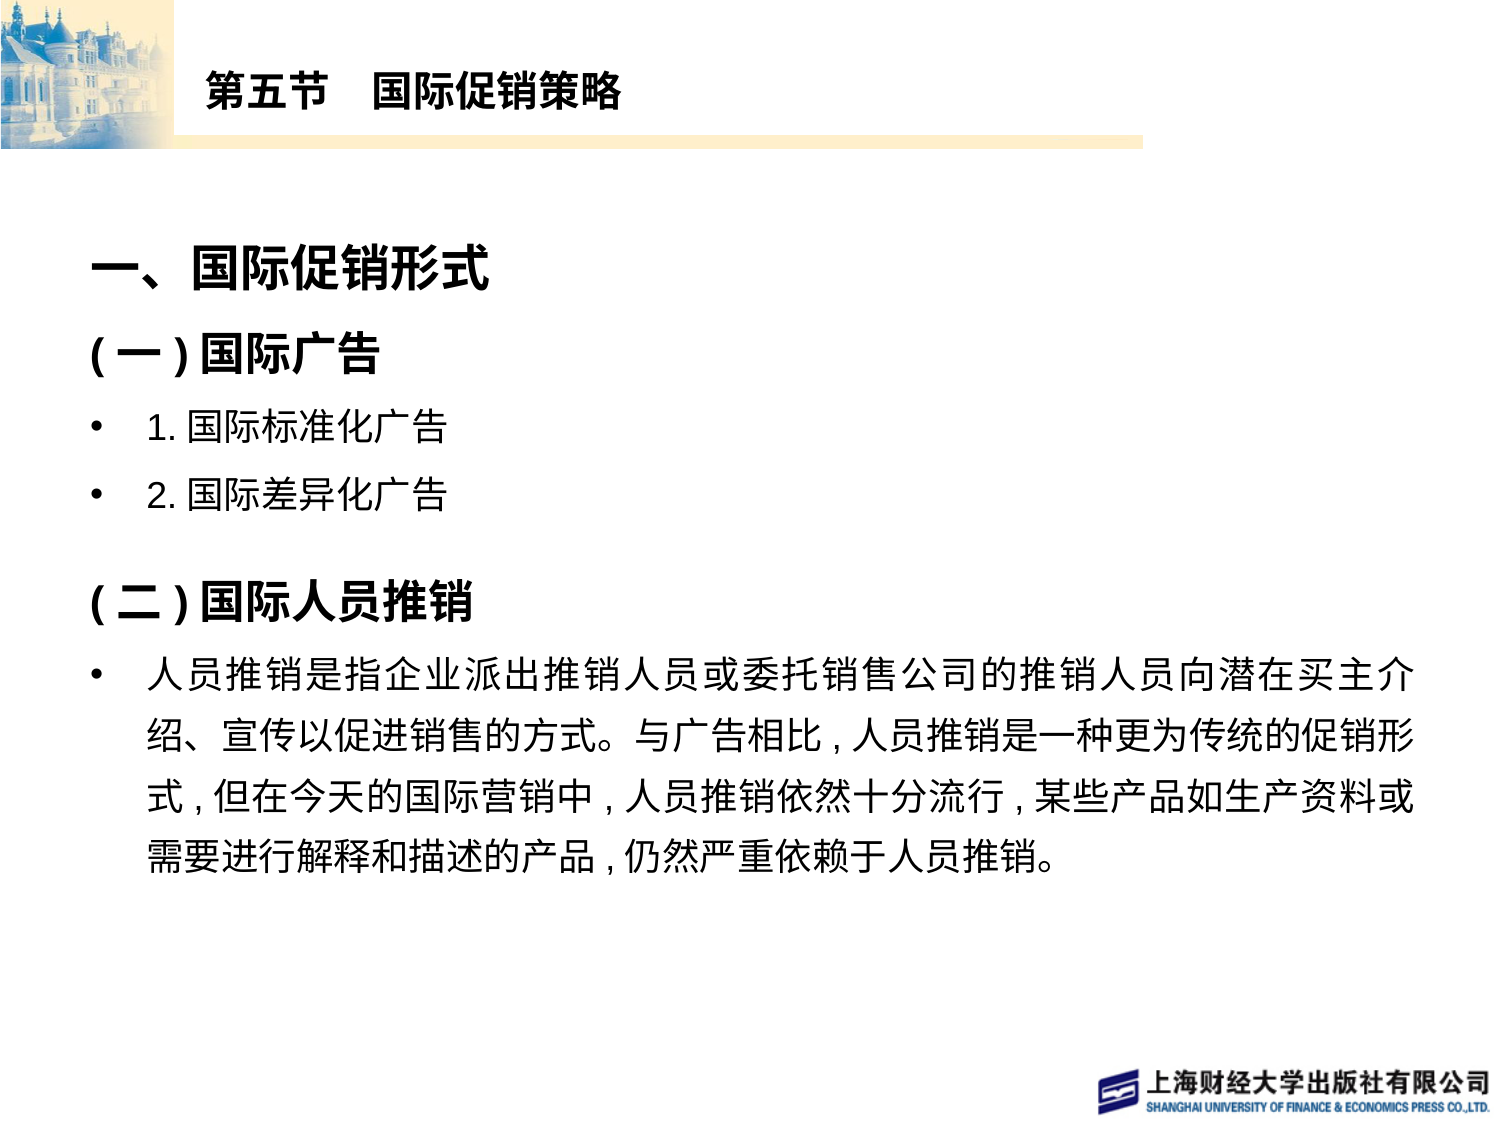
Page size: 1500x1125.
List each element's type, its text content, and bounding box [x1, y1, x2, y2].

picture [1097, 1065, 1494, 1120]
picture [0, 0, 1143, 149]
list 一、国际促销形式 (一)国际广告 1.国际标准化广告 2.国际差异化广告 (二)国际人员推销 人员推销是指企业派出推销人员或委托销售公司的推销人员向潜在买主介绍、宣传以促进销售的方式。与广告相比,人员推销是一种更为传统的促销形式,但在今天的国际营销中,人员推销依然十分流行,某些产品如生产资料或需要进行解释和描述的产品,仍然严重依赖于人员推销。 [75, 207, 1430, 1071]
title 第五节 国际促销策略 [189, 36, 1262, 143]
